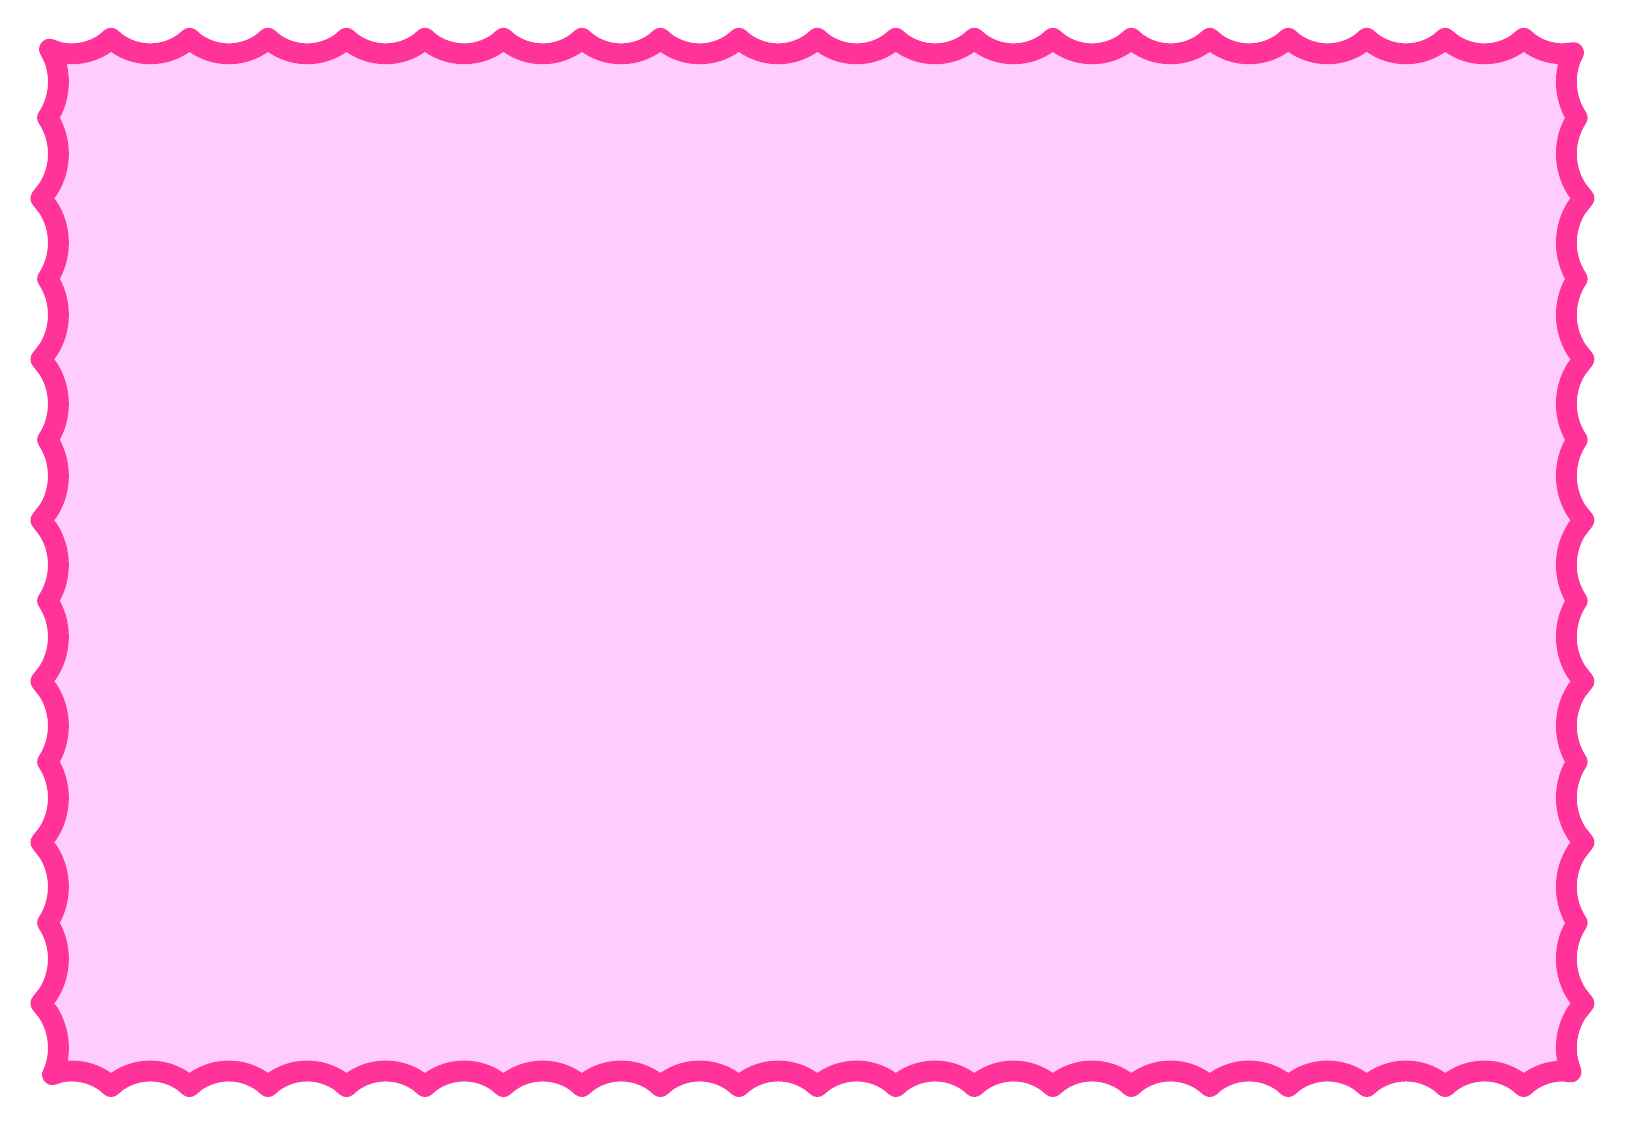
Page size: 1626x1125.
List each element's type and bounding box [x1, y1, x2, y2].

text_box [40, 38, 1584, 1087]
